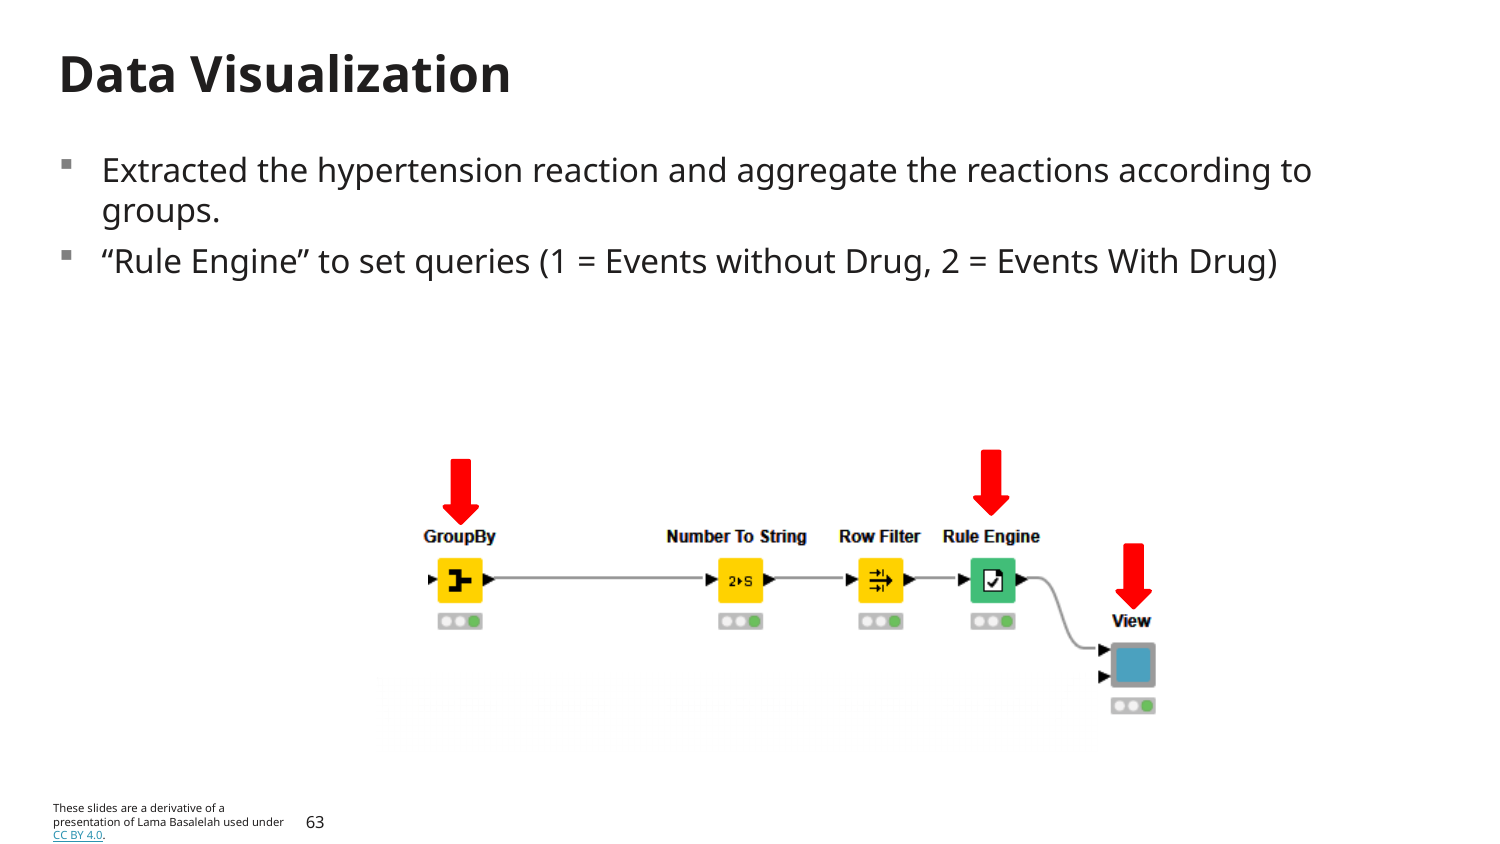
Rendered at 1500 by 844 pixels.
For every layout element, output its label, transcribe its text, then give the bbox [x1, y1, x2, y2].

text_box [444, 460, 478, 523]
slide_number 63 [305, 804, 401, 843]
text_box [975, 451, 1008, 514]
picture [337, 351, 1191, 844]
title Data Visualization [59, 42, 1442, 102]
list Extracted the hypertension reaction and aggregate the reactions according to groups. “Rule Engine” to set queries (1 = Events without Drug, 2 = Events With Drug) [59, 148, 1442, 750]
